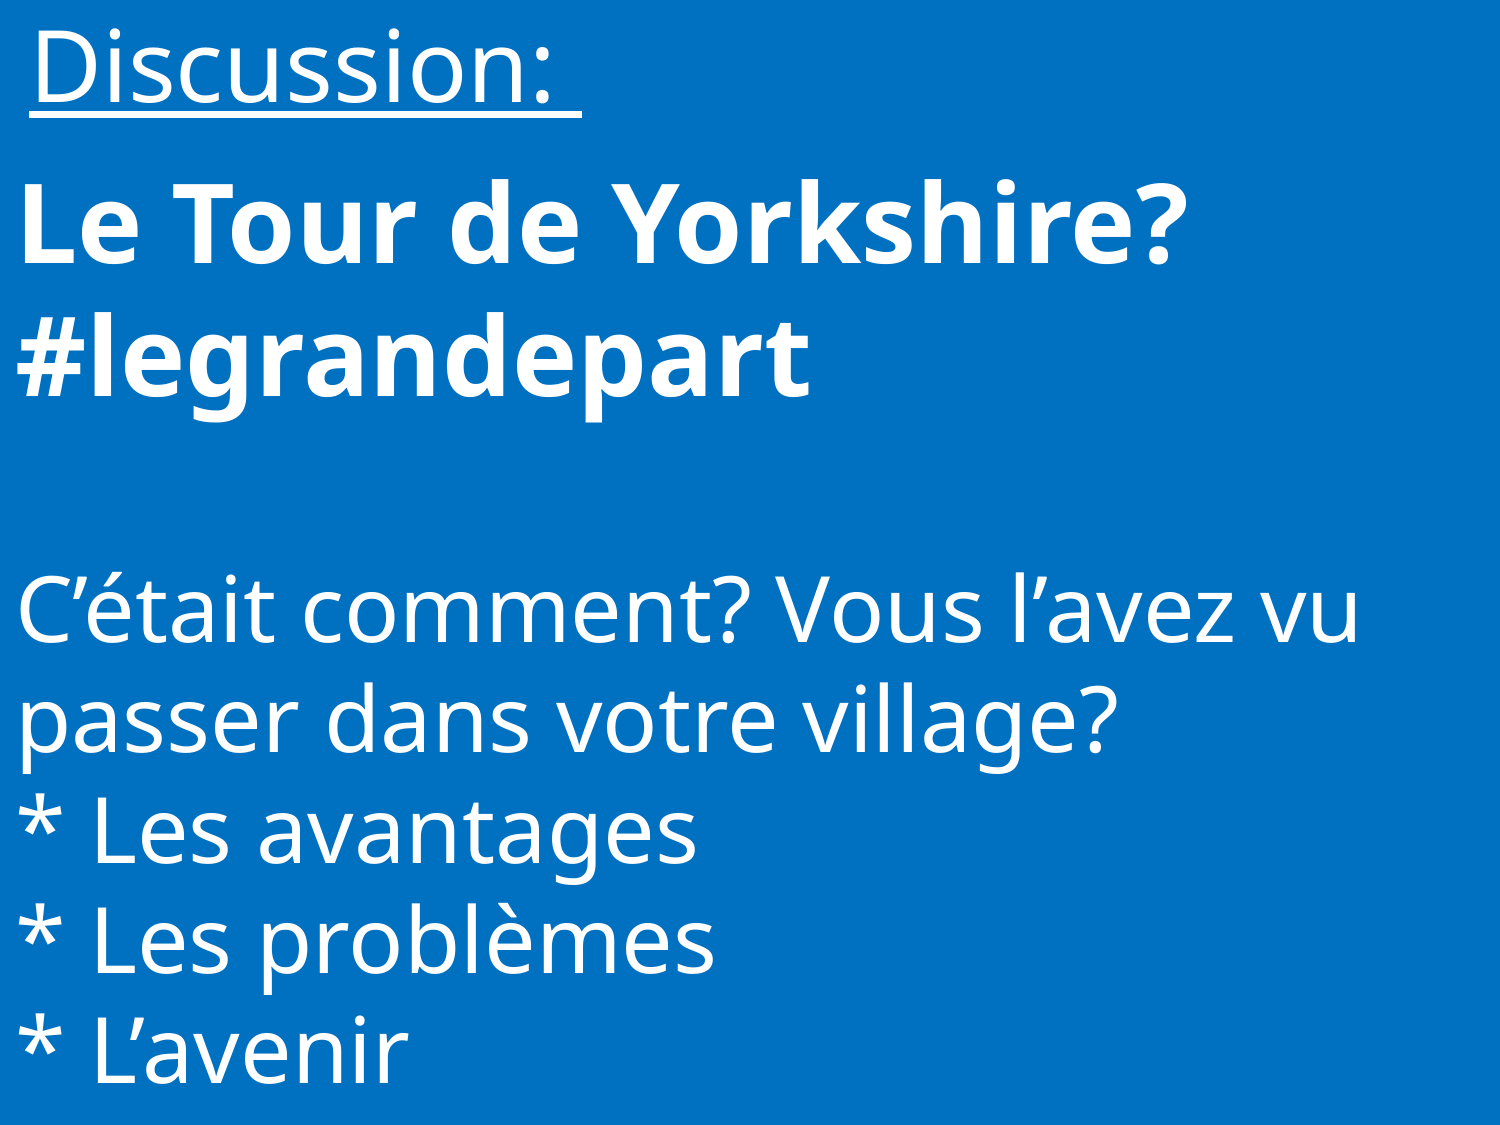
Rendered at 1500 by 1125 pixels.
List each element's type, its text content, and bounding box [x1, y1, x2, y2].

title Le Tour de Yorkshire? #legrandepart C’était comment? Vous l’avez vu passer dans votre village? * Les avantages * Les problèmes * L’avenir [0, 101, 1497, 1125]
text_box Discussion: [14, 0, 598, 131]
